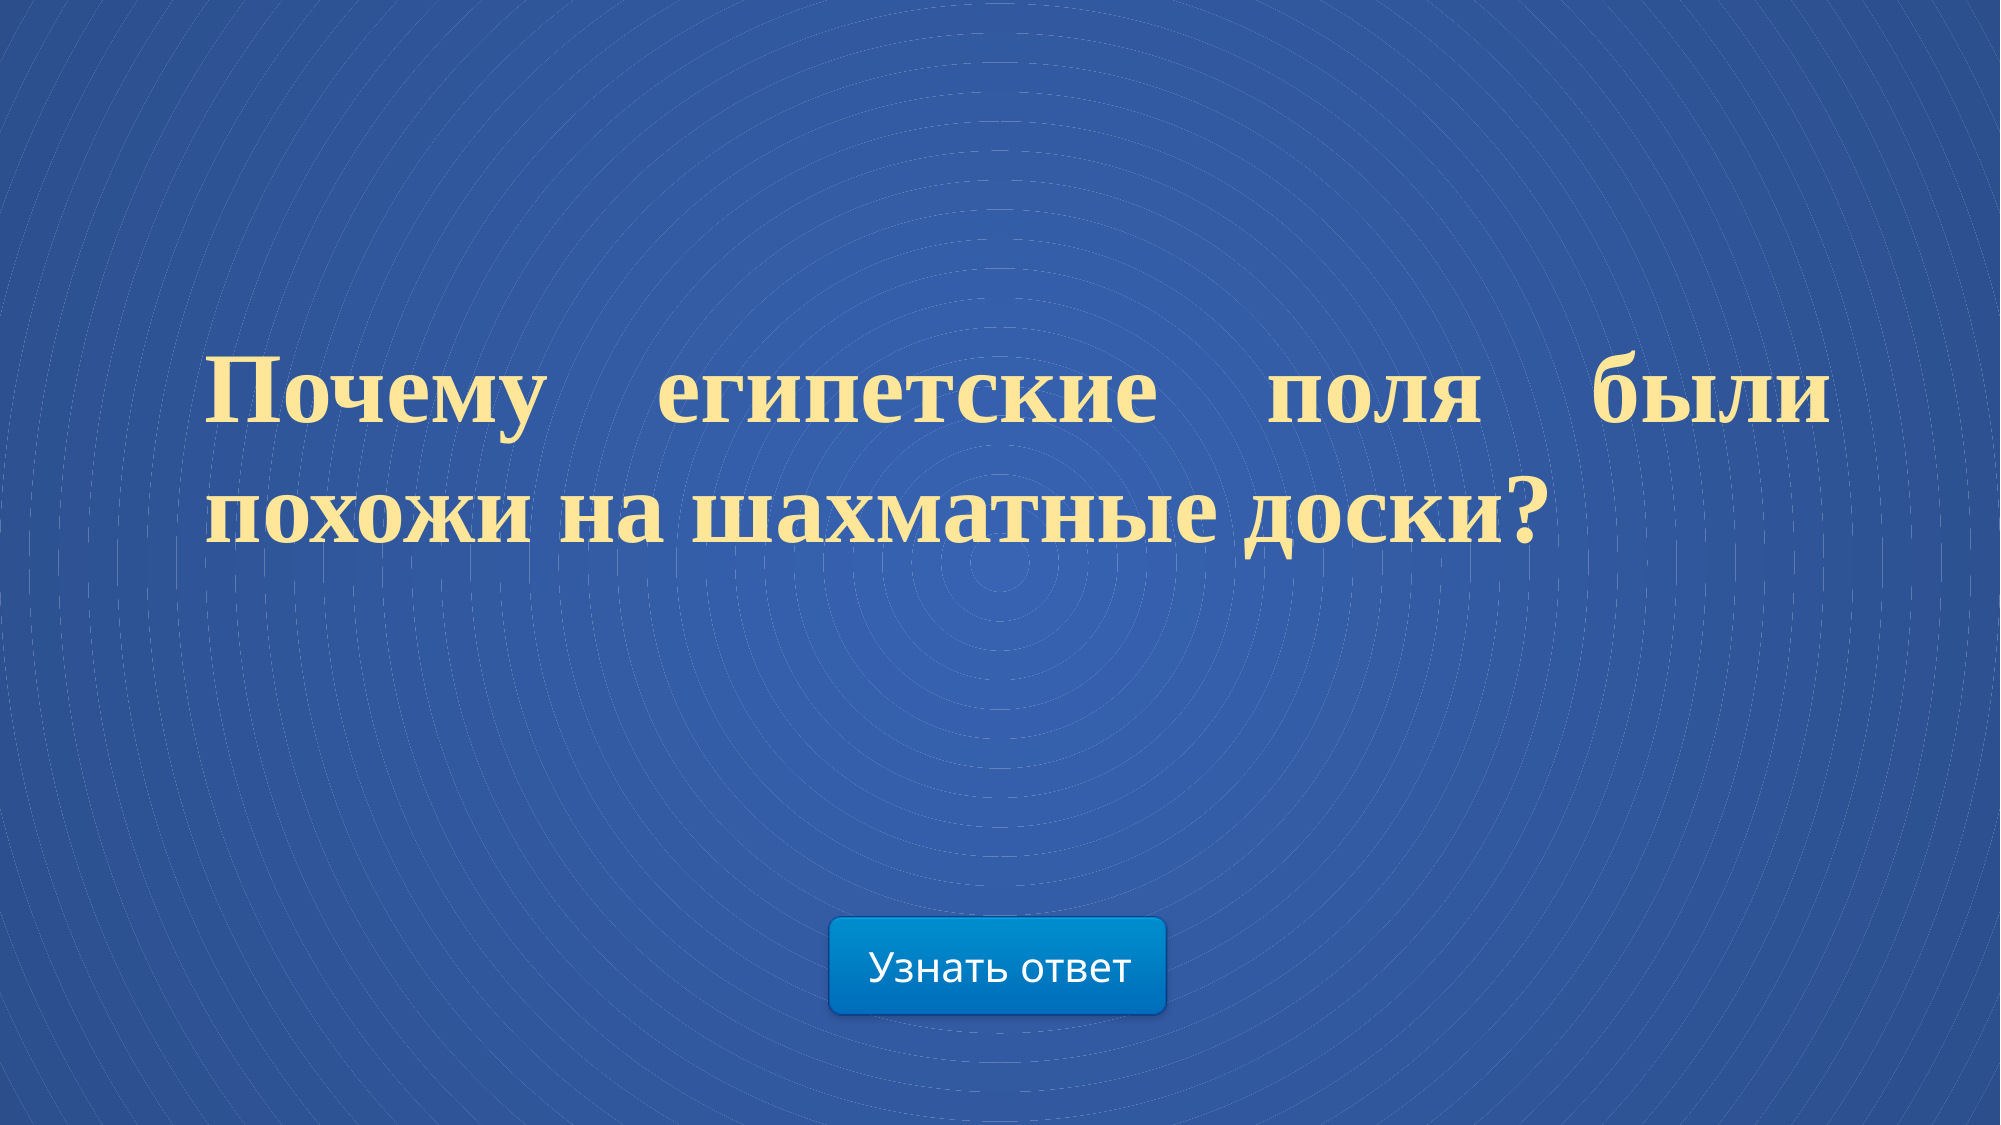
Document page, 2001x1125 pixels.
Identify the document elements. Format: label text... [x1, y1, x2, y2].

text_box Почему египетские поля были похожи на шахматные доски? [189, 315, 1849, 571]
picture [793, 902, 1180, 1035]
